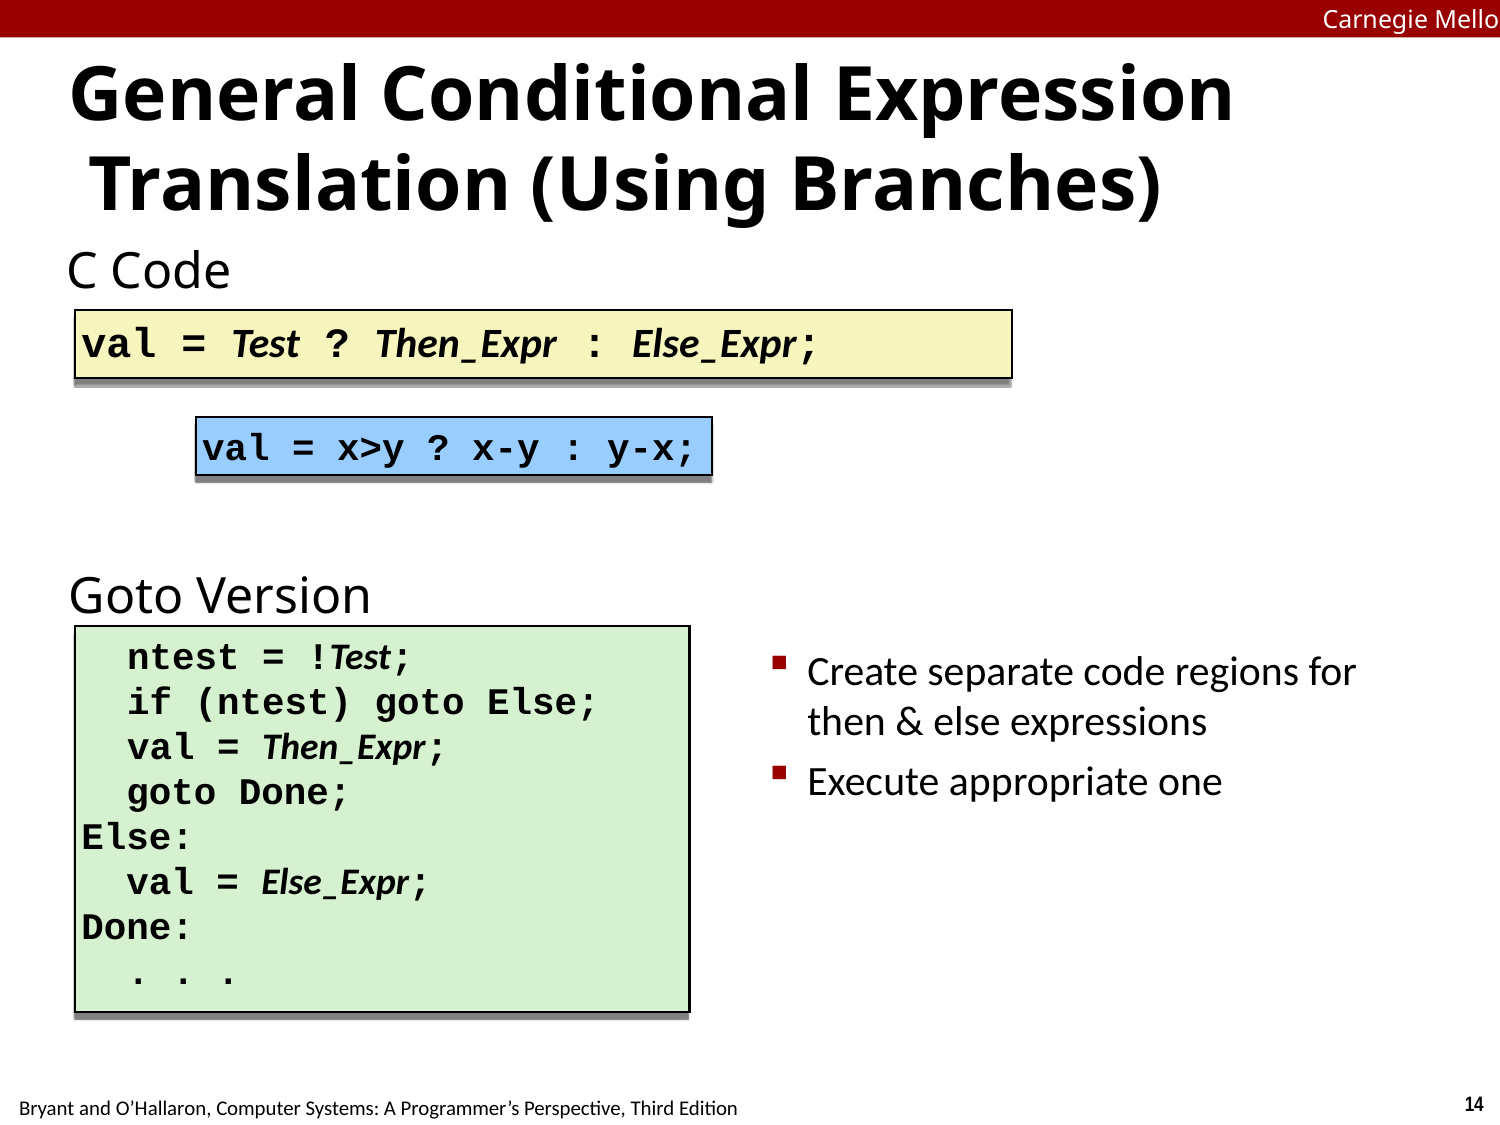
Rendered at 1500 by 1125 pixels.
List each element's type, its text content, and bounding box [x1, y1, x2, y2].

text_box ntest = !Test; if (ntest) goto Else; val = Then_Expr; goto Done; Else: val = Else_Expr; Done: . . . [75, 625, 690, 1013]
title General Conditional Expression Translation (Using Branches) [62, 41, 1438, 230]
text_box Carnegie Mellon [1322, 3, 1500, 33]
text_box val = x>y ? x-y : y-x; [195, 416, 713, 475]
text_box [0, 0, 1500, 38]
text_box C Code [60, 232, 542, 306]
text_box Goto Version [62, 557, 442, 631]
text_box val = Test ? Then_Expr : Else_Expr; [75, 309, 1013, 379]
list Create separate code regions for then & else expressions Execute appropriate one [710, 637, 1438, 1122]
